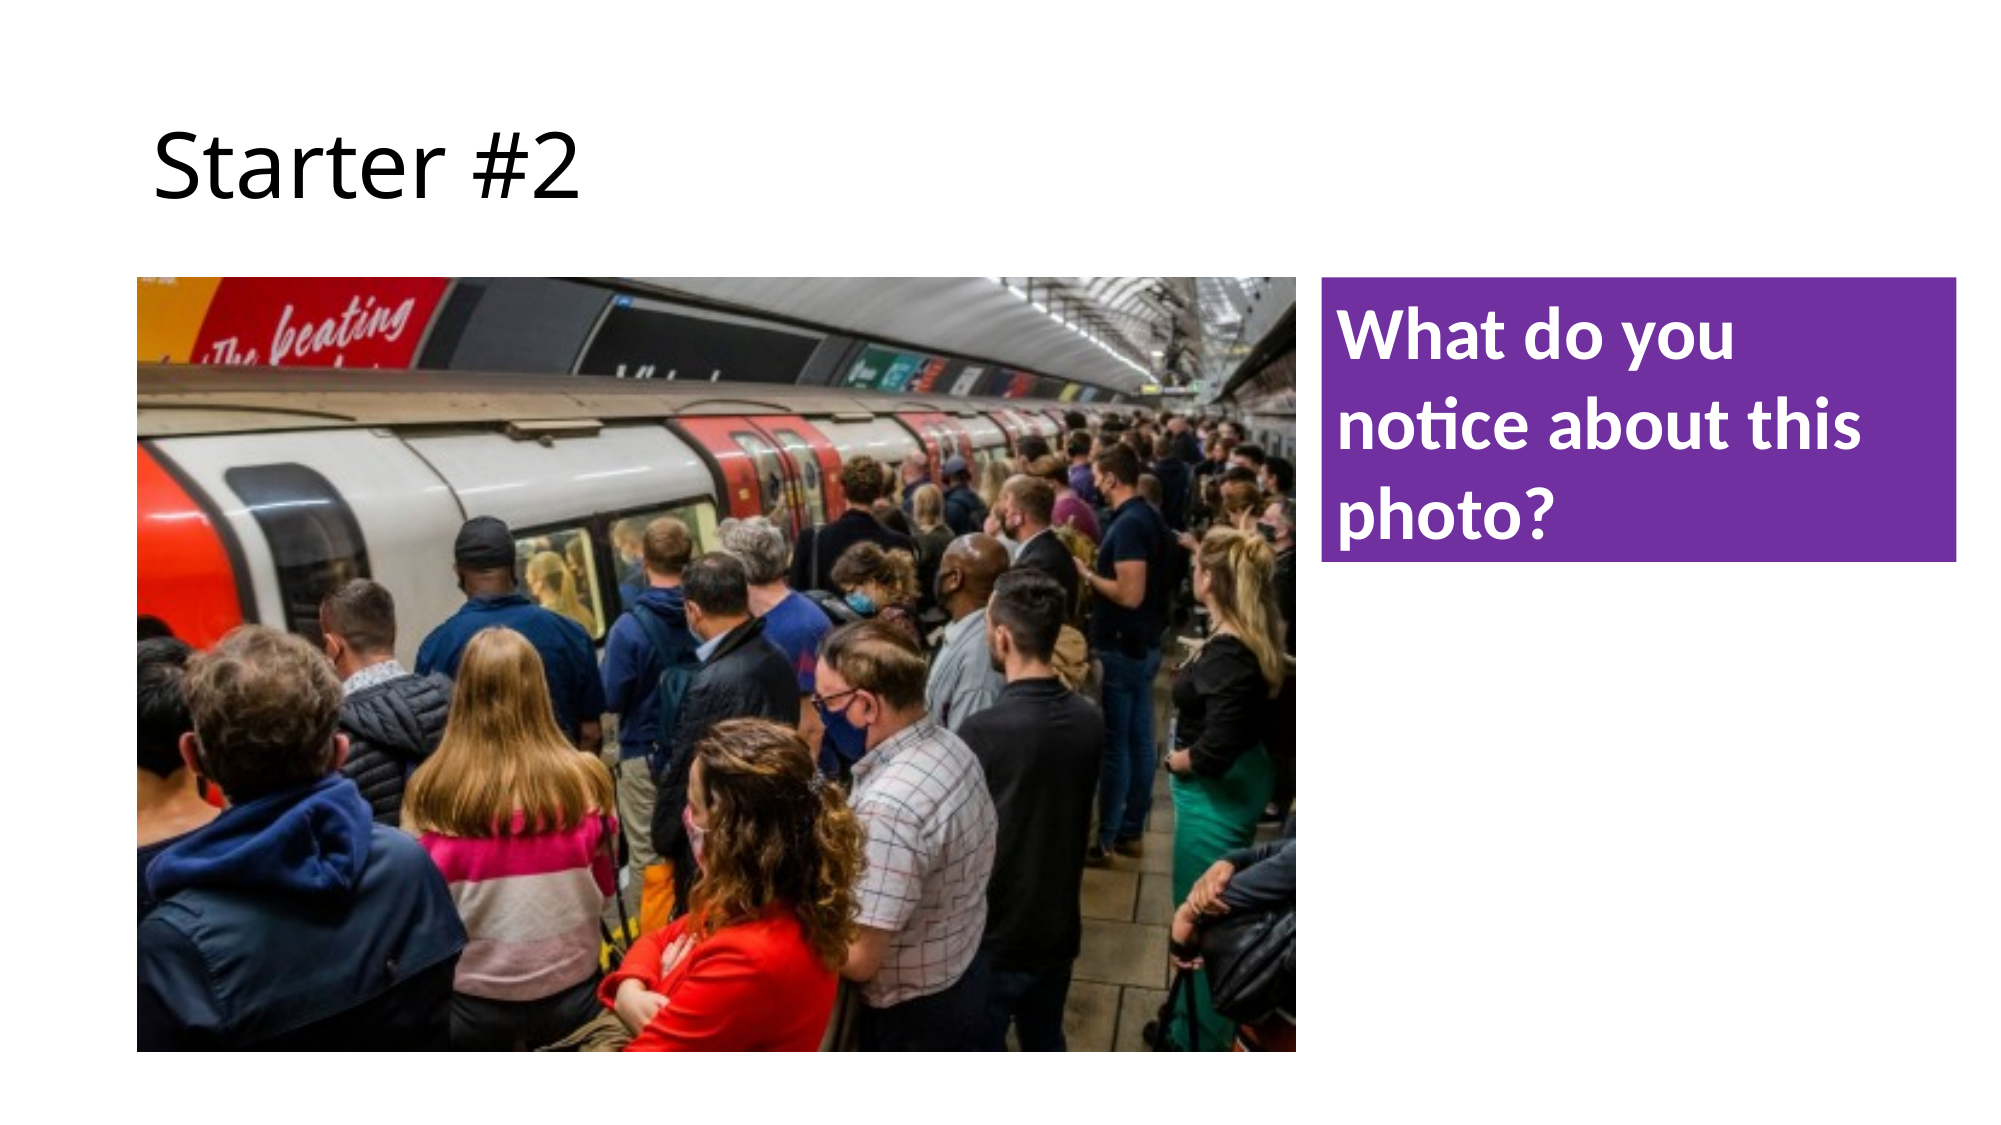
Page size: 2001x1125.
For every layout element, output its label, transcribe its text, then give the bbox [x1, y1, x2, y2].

picture [137, 277, 1296, 1052]
title Starter #2 [137, 59, 1863, 278]
text_box What do you notice about this photo? [1321, 277, 1957, 562]
